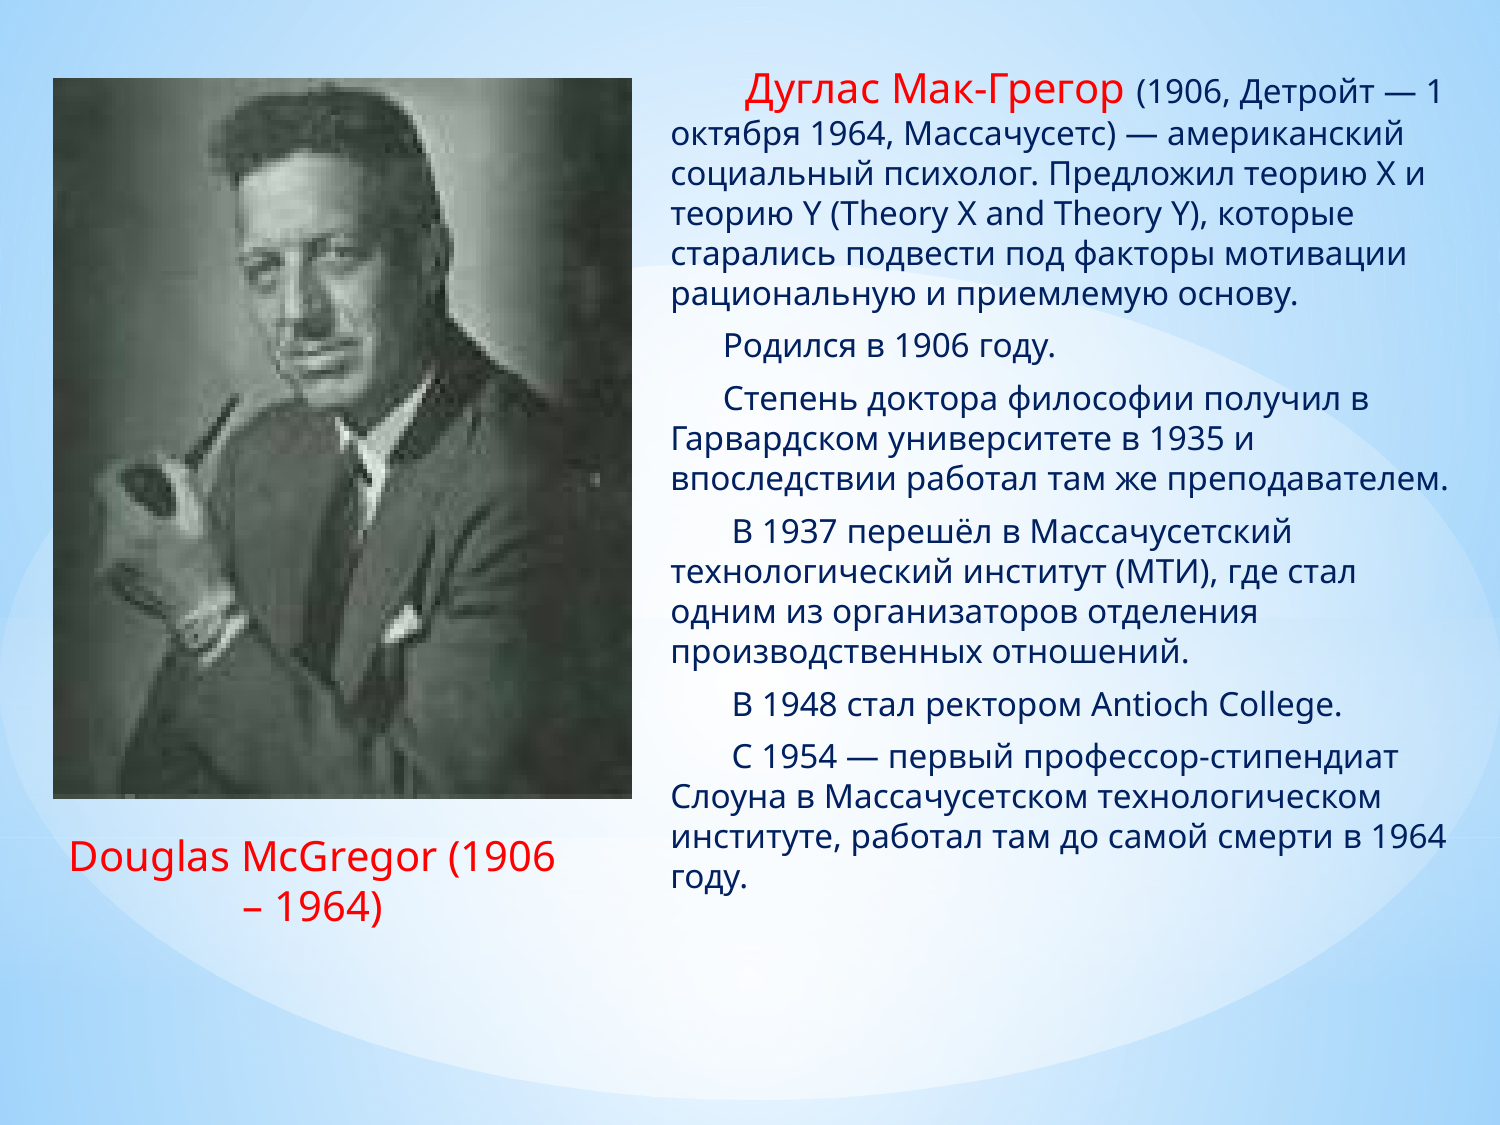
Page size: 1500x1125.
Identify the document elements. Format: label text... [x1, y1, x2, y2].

text_box Douglas McGregor (1906 – 1964) [53, 822, 573, 938]
list Дуглас Мак-Грегор (1906, Детройт — 1 октября 1964, Массачусетс) — американский социальный психолог. Предложил теорию X и теорию Y (Theory X and Theory Y), которые старались подвести под факторы мотивации рациональную и приемлемую основу. Родился в 1906 году. Степень доктора философии получил в Гарвардском университете в 1935 и впоследствии работал там же преподавателем. В 1937 перешёл в Массачусетский технологический институт (МТИ), где стал одним из организаторов отделения производственных отношений. В 1948 стал ректором Antioch College. С 1954 — первый профессор-стипендиат Слоуна в Массачусетском технологическом институте, работал там до самой смерти в 1964 году. [655, 54, 1471, 1094]
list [52, 77, 632, 799]
